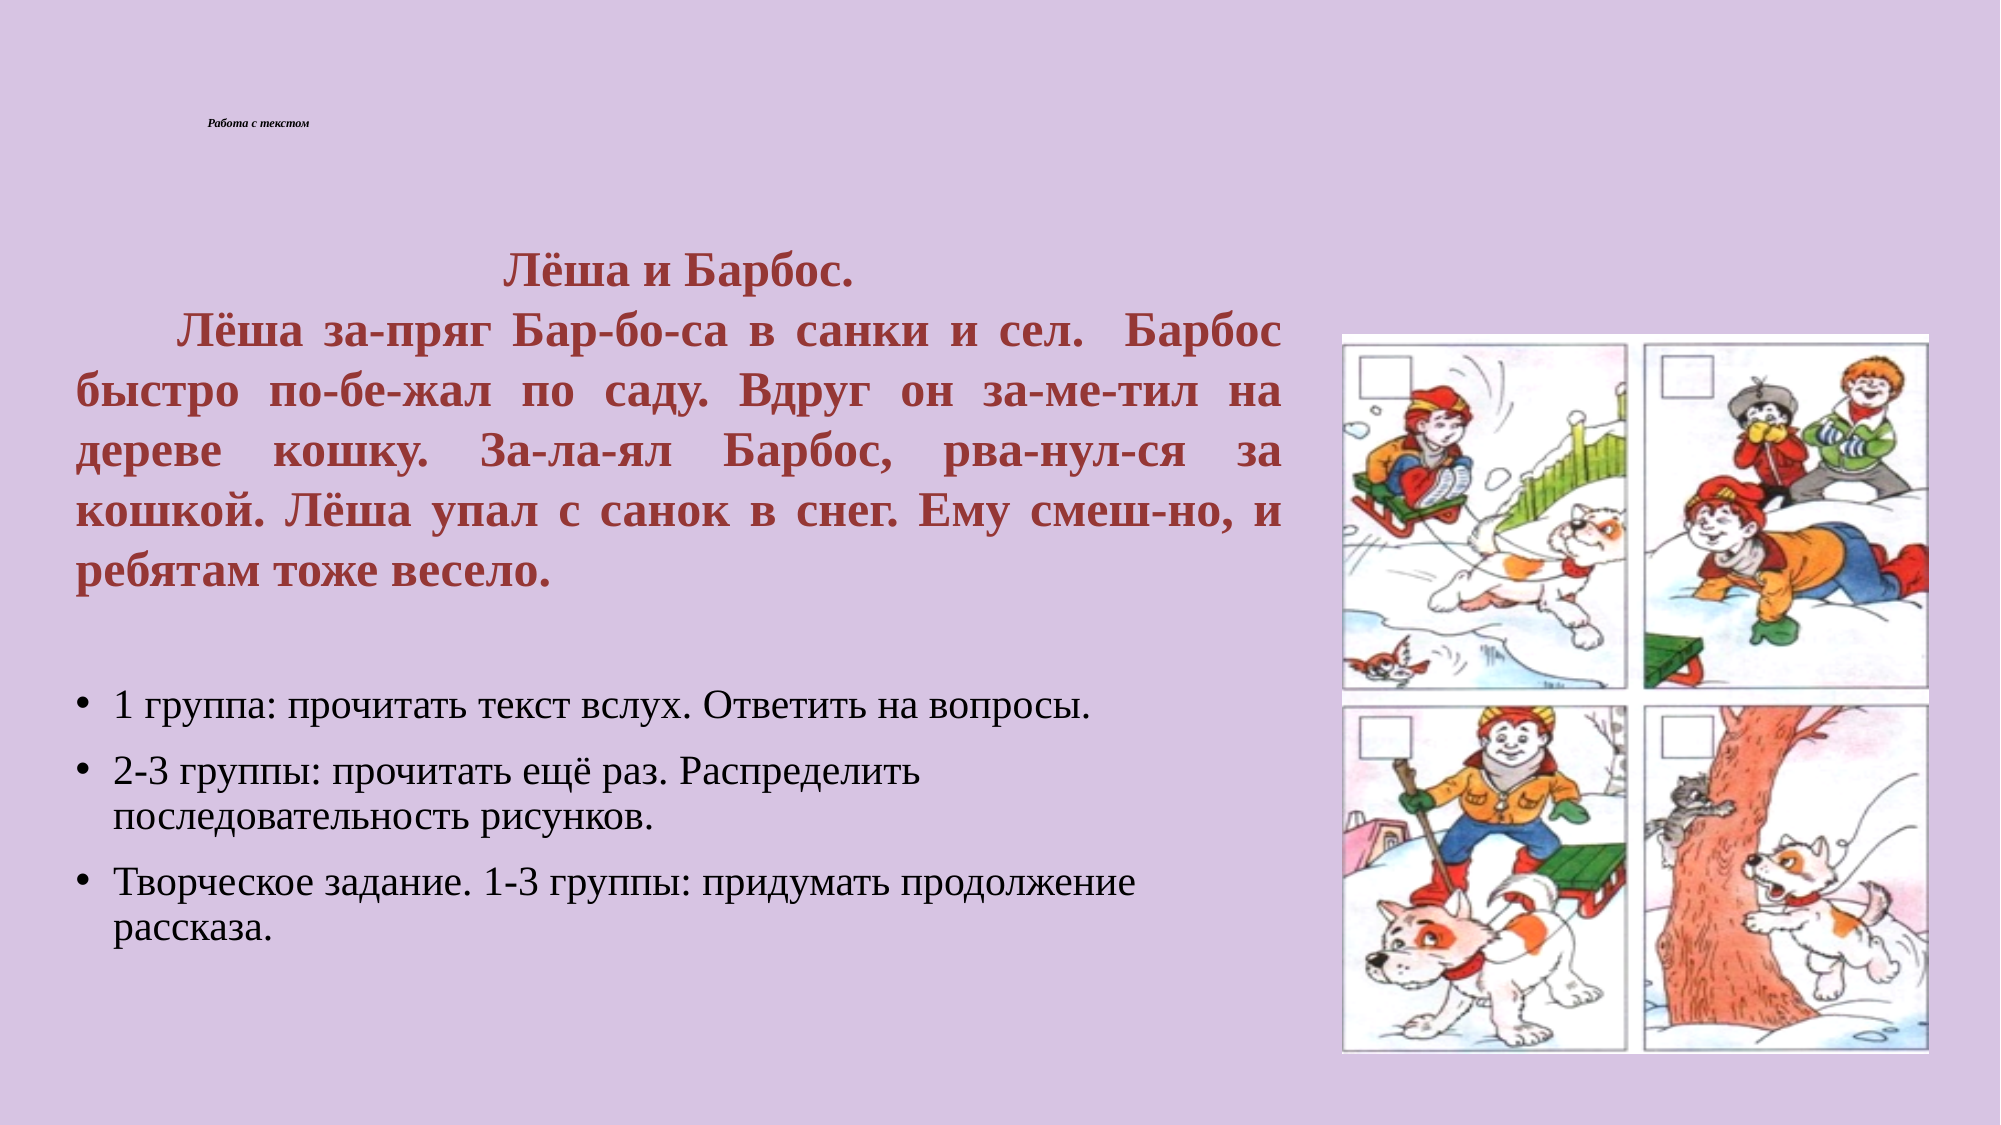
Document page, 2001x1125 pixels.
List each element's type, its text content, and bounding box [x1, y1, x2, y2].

subtitle Лёша и Барбос. Лёша за-пряг Бар-бо-са в санки и сел. Барбос быстро по-бе-жал по саду. Вдруг он за-ме-тил на дереве кошку. За-ла-ял Барбос, рва-нул-ся за кошкой. Лёша упал с санок в снег. Ему смеш-но, и ребятам тоже весело. 1 группа: прочитать текст вслух. Ответить на вопросы. 2-3 группы: прочитать ещё раз. Распределить последовательность рисунков. Творческое задание. 1-3 группы: придумать продолжение рассказа. [60, 228, 1298, 977]
picture [1342, 334, 1929, 1054]
title Работа с текстом [60, 59, 1863, 190]
